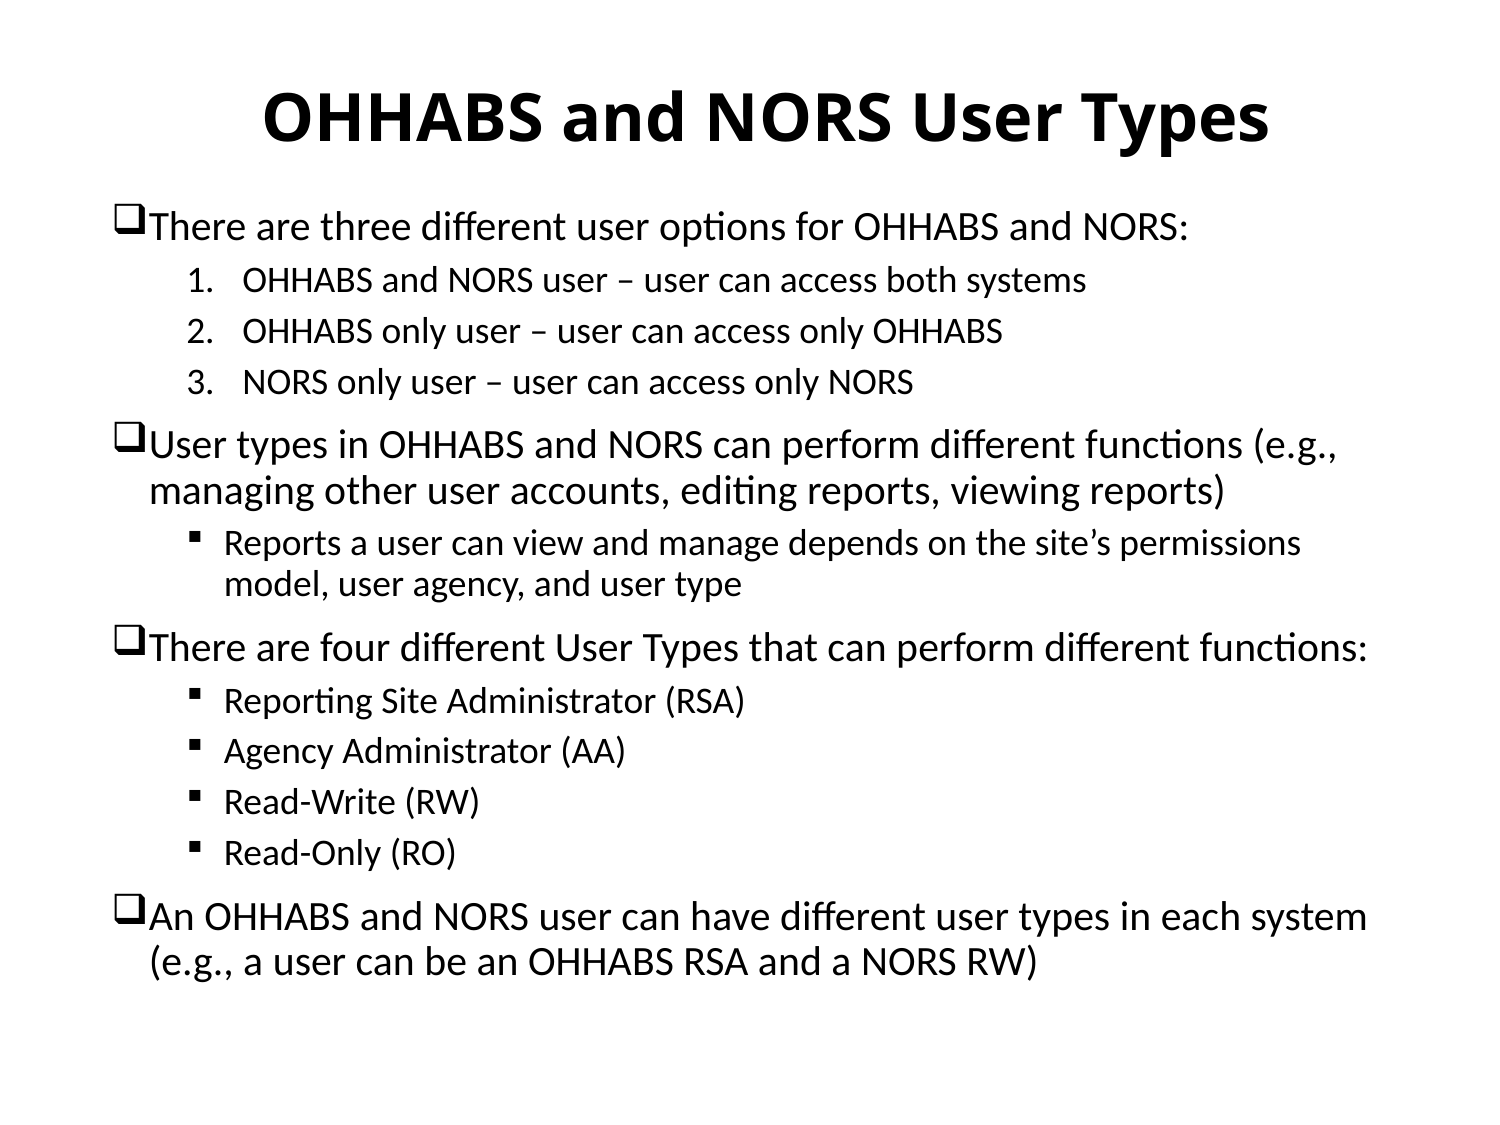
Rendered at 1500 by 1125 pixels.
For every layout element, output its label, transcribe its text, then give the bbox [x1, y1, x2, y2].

title OHHABS and NORS User Types [119, 66, 1414, 173]
list There are three different user options for OHHABS and NORS: OHHABS and NORS user – user can access both systems OHHABS only user – user can access only OHHABS NORS only user – user can access only NORS User types in OHHABS and NORS can perform different functions (e.g., managing other user accounts, editing reports, viewing reports) Reports a user can view and manage depends on the site’s permissions model, user agency, and user type There are four different User Types that can perform different functions: Reporting Site Administrator (RSA) Agency Administrator (AA) Read-Write (RW) Read-Only (RO) An OHHABS and NORS user can have different user types in each system (e.g., a user can be an OHHABS RSA and a NORS RW) [96, 197, 1430, 1077]
